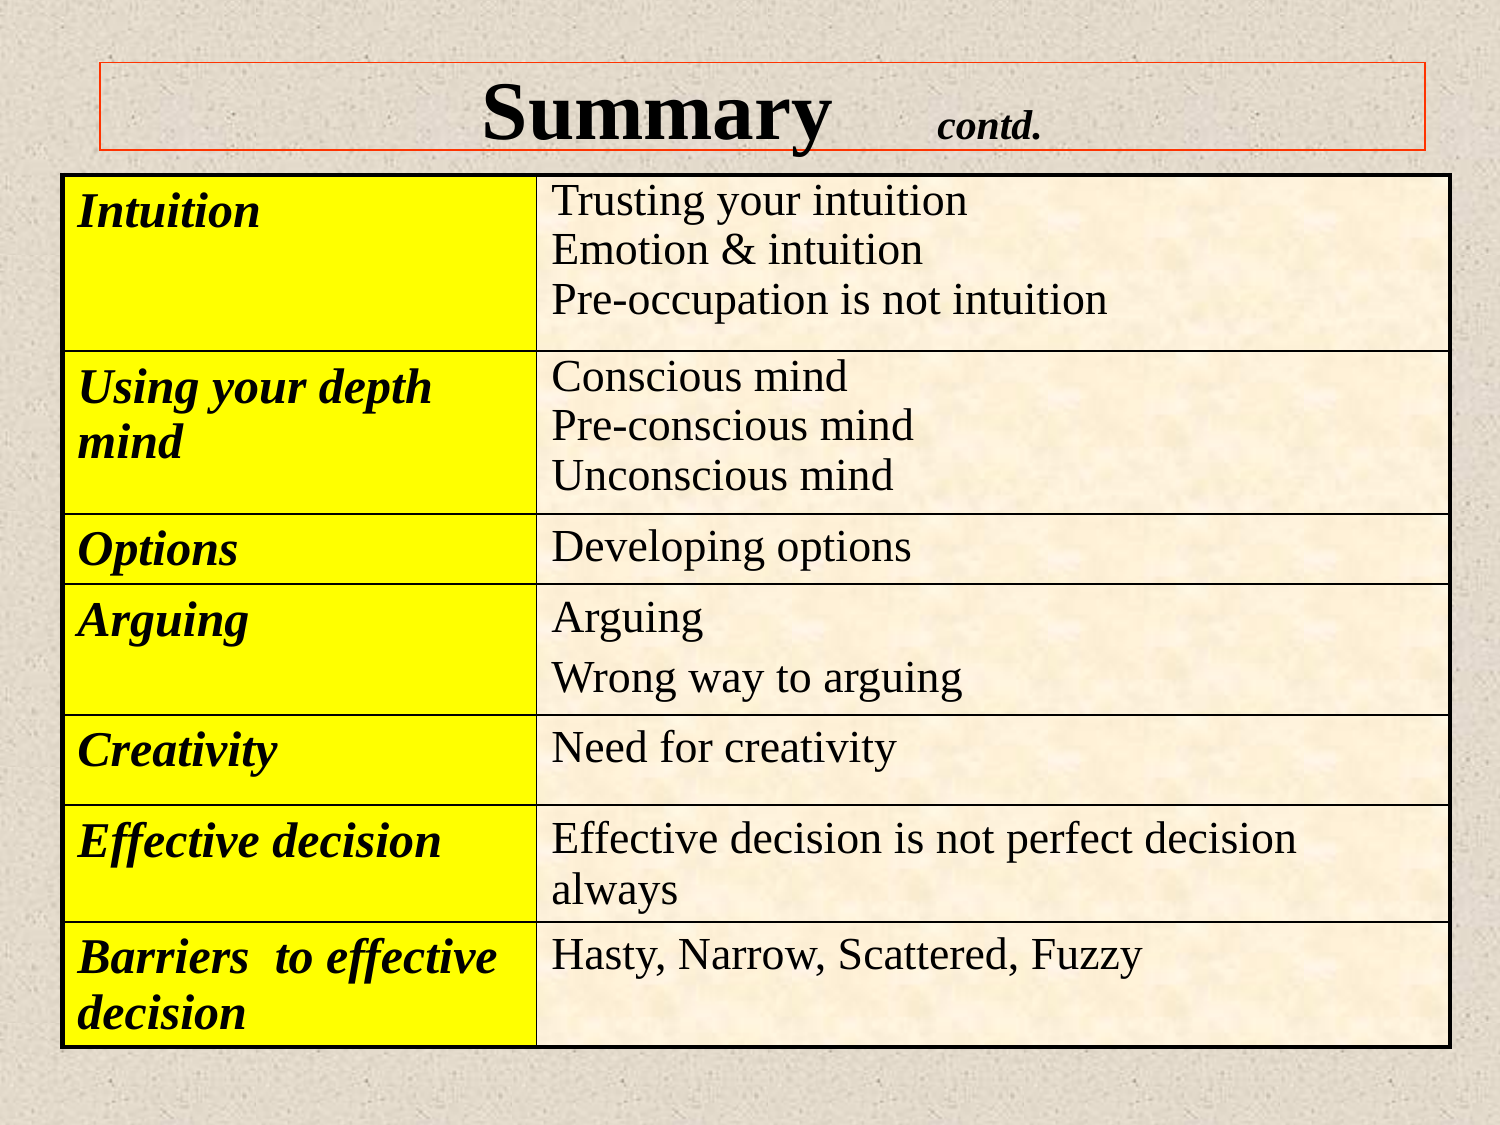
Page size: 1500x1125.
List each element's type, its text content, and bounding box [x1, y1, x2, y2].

table_cell Need for creativity [537, 716, 1448, 804]
table_cell Hasty, Narrow, Scattered, Fuzzy [537, 923, 1448, 1045]
table_cell Barriers to effective decision [65, 923, 536, 1045]
picture [0, 0, 1500, 1125]
table_header Trusting your intuition Emotion & intuition Pre-occupation is not intuition [537, 177, 1448, 350]
table_header Intuition [65, 177, 536, 350]
table_cell Creativity [65, 716, 536, 804]
table_cell Options [65, 515, 536, 583]
table_cell Using your depth mind [65, 352, 536, 513]
table_cell Arguing [65, 585, 536, 714]
table_cell Effective decision [65, 806, 536, 921]
title Summary contd. [99, 62, 1426, 151]
table_cell Arguing Wrong way to arguing [537, 585, 1448, 714]
table_cell Conscious mind Pre-conscious mind Unconscious mind [537, 352, 1448, 513]
table_cell Effective decision is not perfect decision always [537, 806, 1448, 921]
table_cell Developing options [537, 515, 1448, 583]
